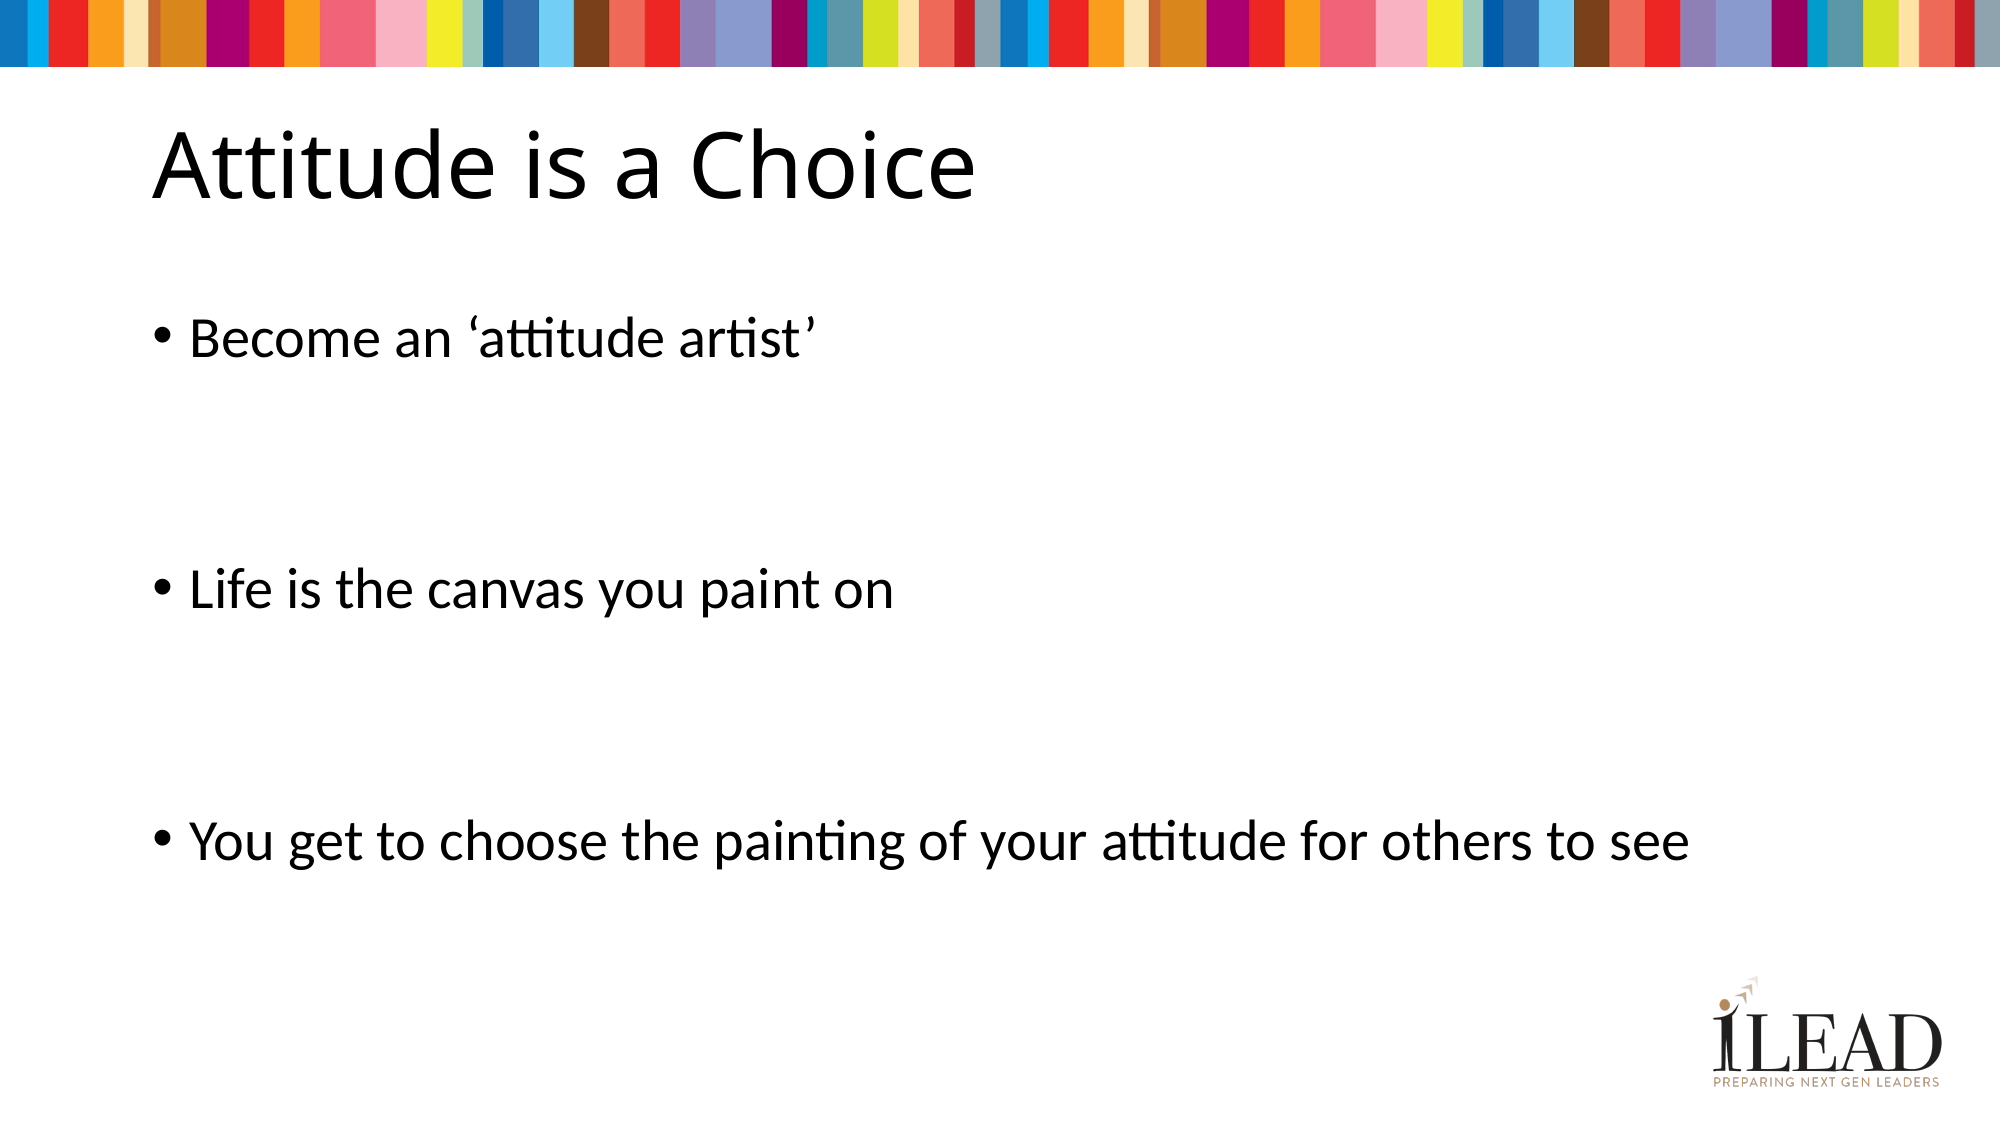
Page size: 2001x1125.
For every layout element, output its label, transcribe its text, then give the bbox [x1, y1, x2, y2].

picture [1709, 972, 1945, 1091]
picture [1828, 0, 2000, 67]
picture [0, 0, 26, 67]
picture [48, 0, 808, 67]
picture [1048, 0, 1808, 67]
picture [828, 0, 1026, 67]
title Attitude is a Choice [137, 67, 1863, 278]
list Become an ‘attitude artist’ Life is the canvas you paint on You get to choose the painting of your attitude for others to see [137, 299, 1863, 1014]
